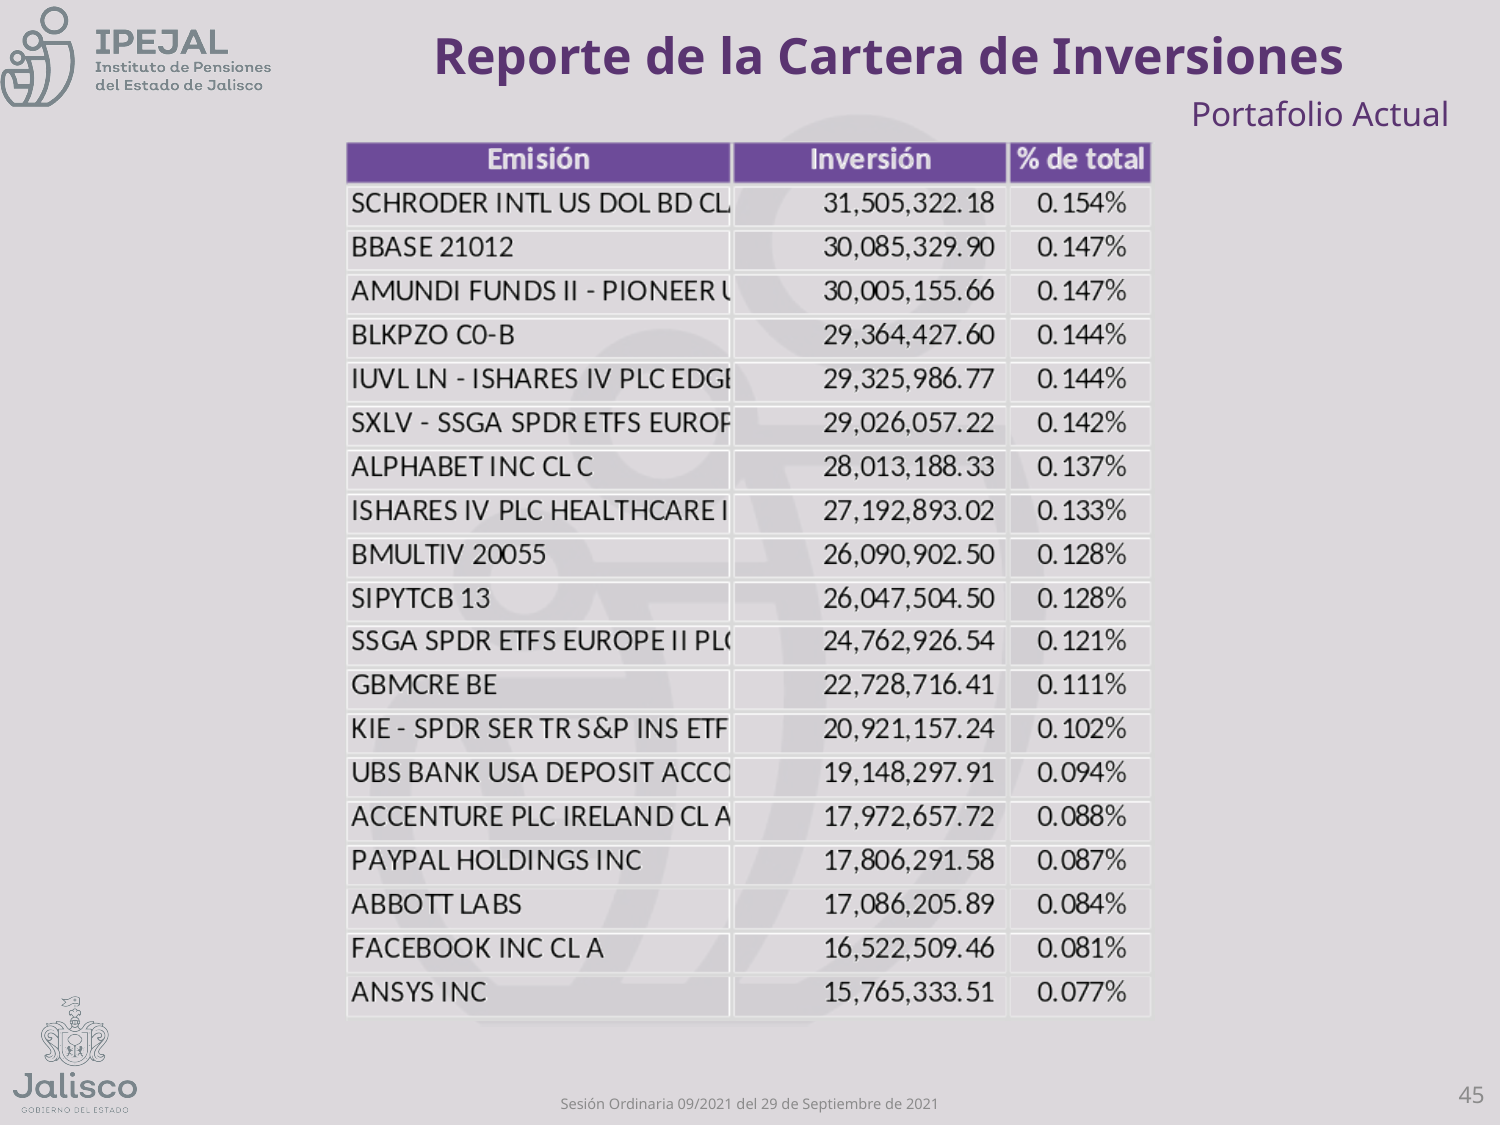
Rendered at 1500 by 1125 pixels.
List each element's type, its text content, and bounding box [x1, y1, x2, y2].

text_box Portafolio Actual [1176, 86, 1465, 141]
picture [344, 141, 1156, 1021]
slide_number 45 [1411, 1066, 1500, 1125]
text_box Reporte de la Cartera de Inversiones [277, 23, 1500, 149]
picture [0, 6, 271, 107]
picture [0, 988, 166, 1125]
footer Sesión Ordinaria 09/2021 del 29 de Septiembre de 2021 [472, 1074, 1028, 1125]
